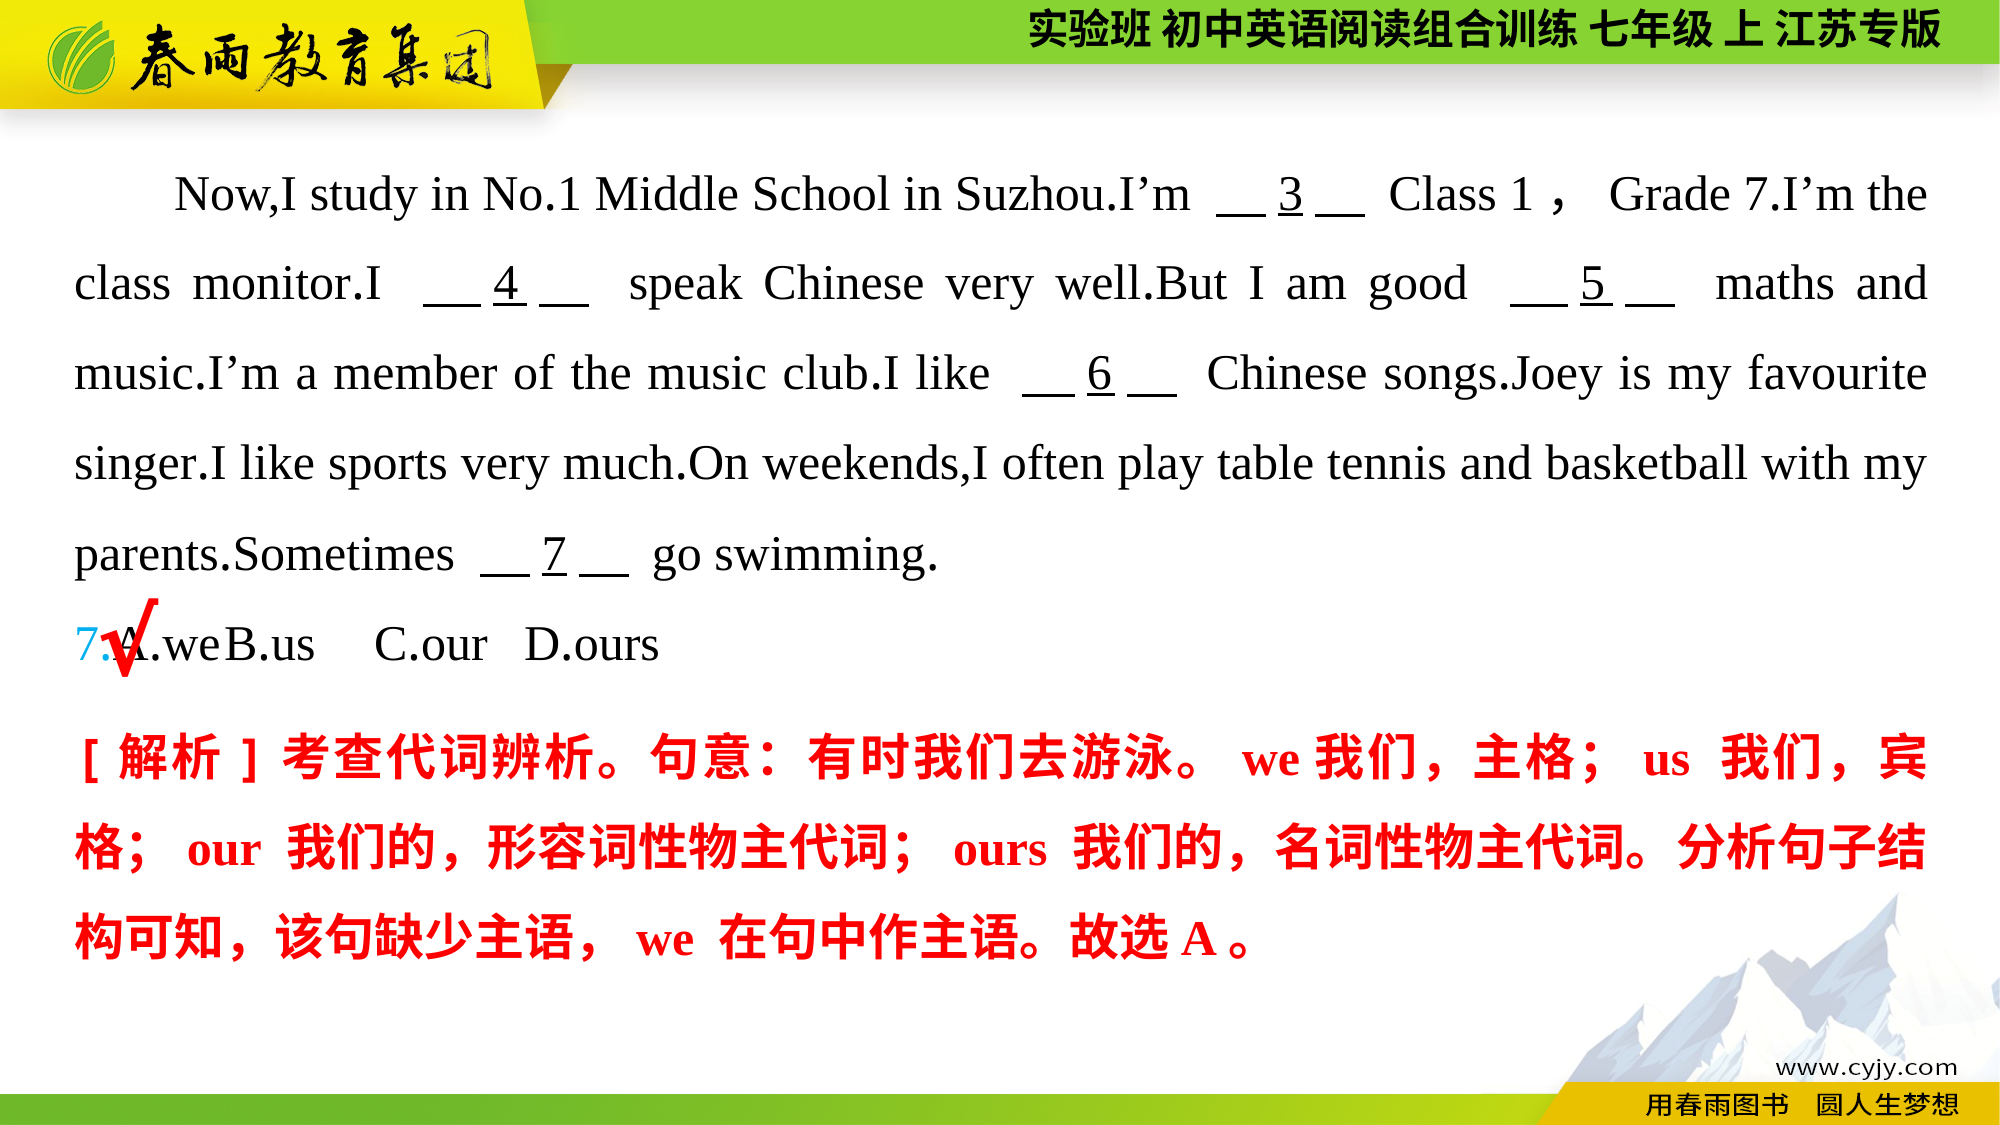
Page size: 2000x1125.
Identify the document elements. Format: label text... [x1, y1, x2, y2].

list Now,I study in No.1 Middle School in Suzhou.I’m 3 Class 1，Grade 7.I’m the class monitor.I 4 speak Chinese very well.But I am good 5 maths and music.I’m a member of the music club.I like 6 Chinese songs.Joey is my favourite singer.I like sports very much.On weekends,I often play table tennis and basketball with my parents.Sometimes 7 go swimming. 7.A.we B.us C.our D.ours [59, 122, 1944, 683]
text_box [解析]考查代词辨析。句意：有时我们去游泳。we我们，主格；us 我们，宾格；our 我们的，形容词性物主代词；ours 我们的，名词性物主代词。分析句子结构可知，该句缺少主语，we 在句中作主语。故选A。 [59, 687, 1944, 973]
picture [0, 0, 2000, 1125]
text_box √ [82, 576, 180, 687]
